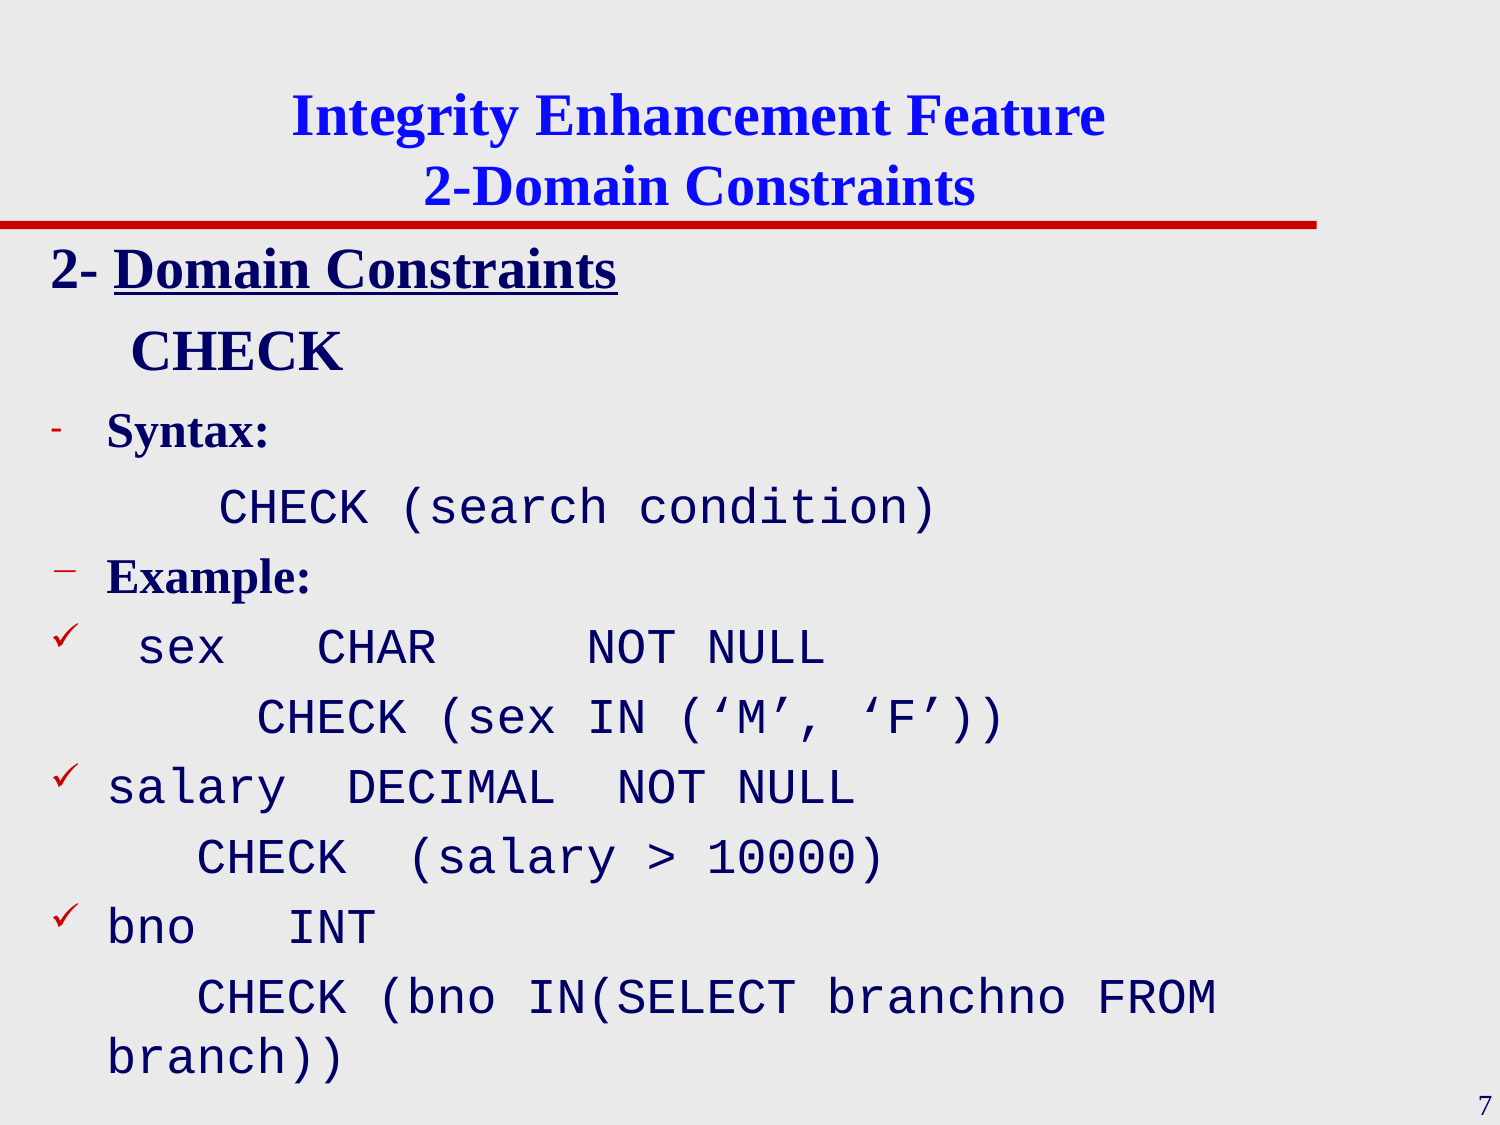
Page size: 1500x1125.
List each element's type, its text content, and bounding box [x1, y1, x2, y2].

list 2- Domain Constraints CHECK Syntax: CHECK (search condition) Example: sex CHAR NOT NULL CHECK (sex IN (‘M’, ‘F’)) salary DECIMAL NOT NULL CHECK (salary > 10000) bno INT CHECK (bno IN(SELECT branchno FROM branch)) [34, 222, 1500, 903]
title Integrity Enhancement Feature 2-Domain Constraints [62, 43, 1338, 222]
slide_number 7 [1195, 1066, 1500, 1125]
